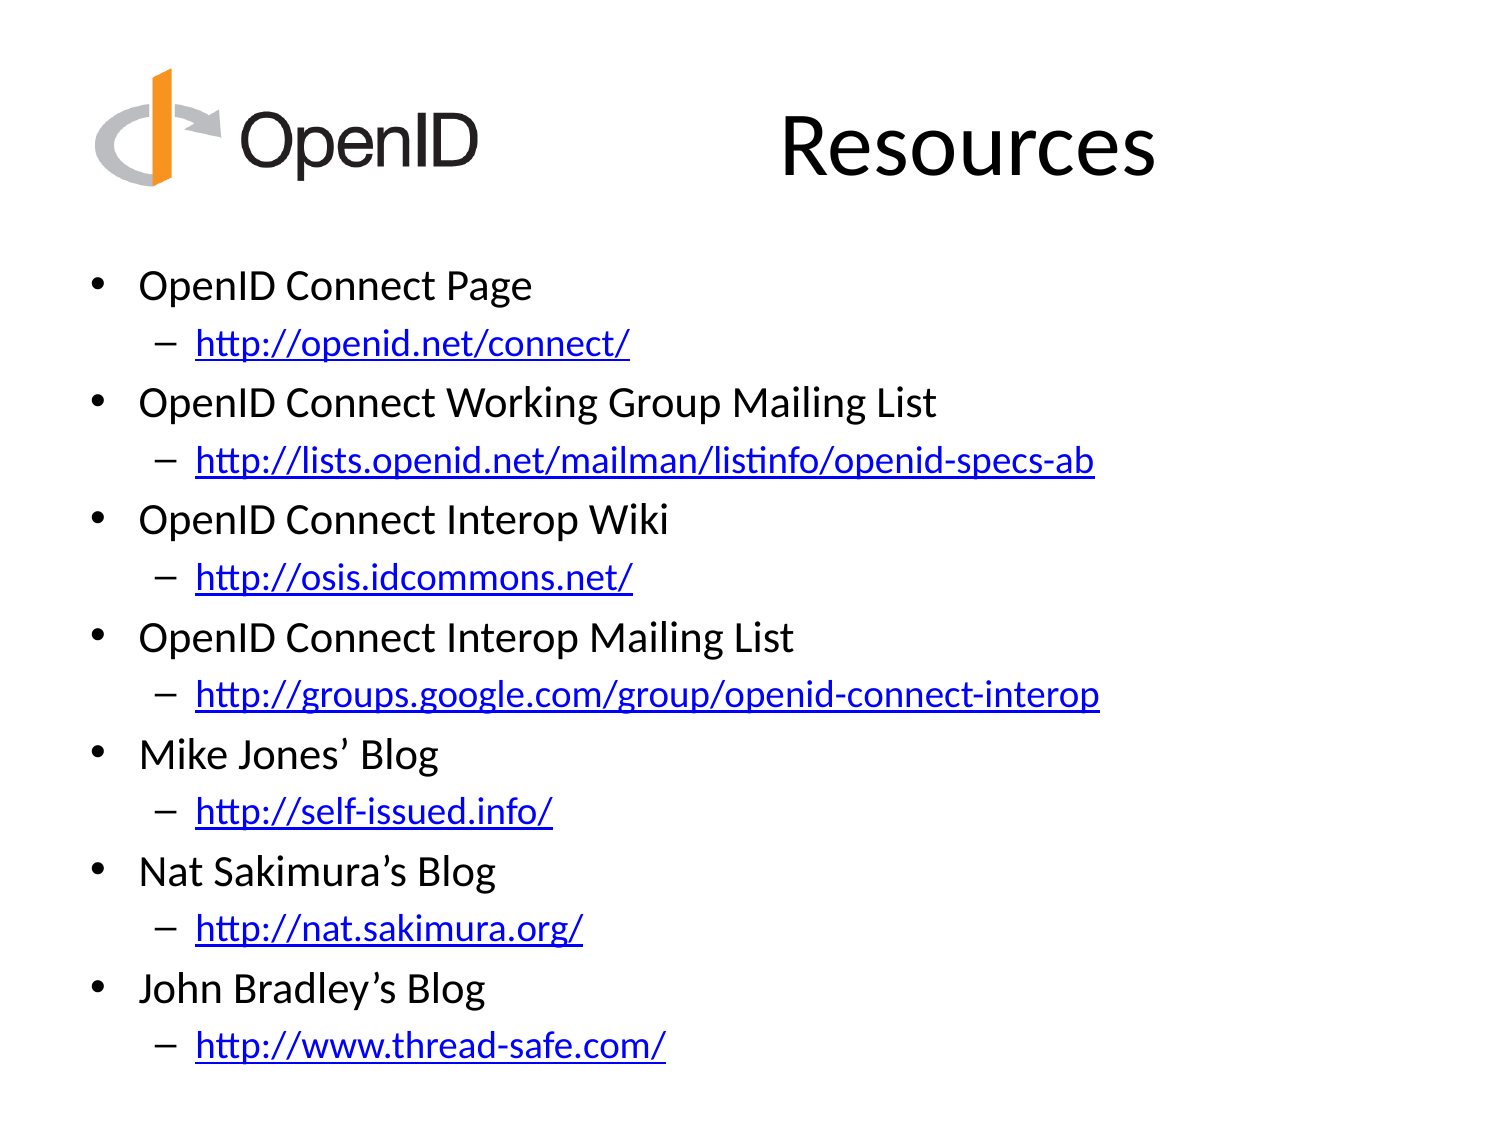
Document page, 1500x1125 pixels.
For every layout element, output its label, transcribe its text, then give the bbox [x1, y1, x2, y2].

picture [64, 44, 513, 225]
list OpenID Connect Page http://openid.net/connect/ OpenID Connect Working Group Mailing List http://lists.openid.net/mailman/listinfo/openid-specs-ab OpenID Connect Interop Wiki http://osis.idcommons.net/ OpenID Connect Interop Mailing List http://groups.google.com/group/openid-connect-interop Mike Jones’ Blog http://self-issued.info/ Nat Sakimura’s Blog http://nat.sakimura.org/ John Bradley’s Blog http://www.thread-safe.com/ [75, 248, 1425, 1086]
title Resources [512, 45, 1425, 233]
